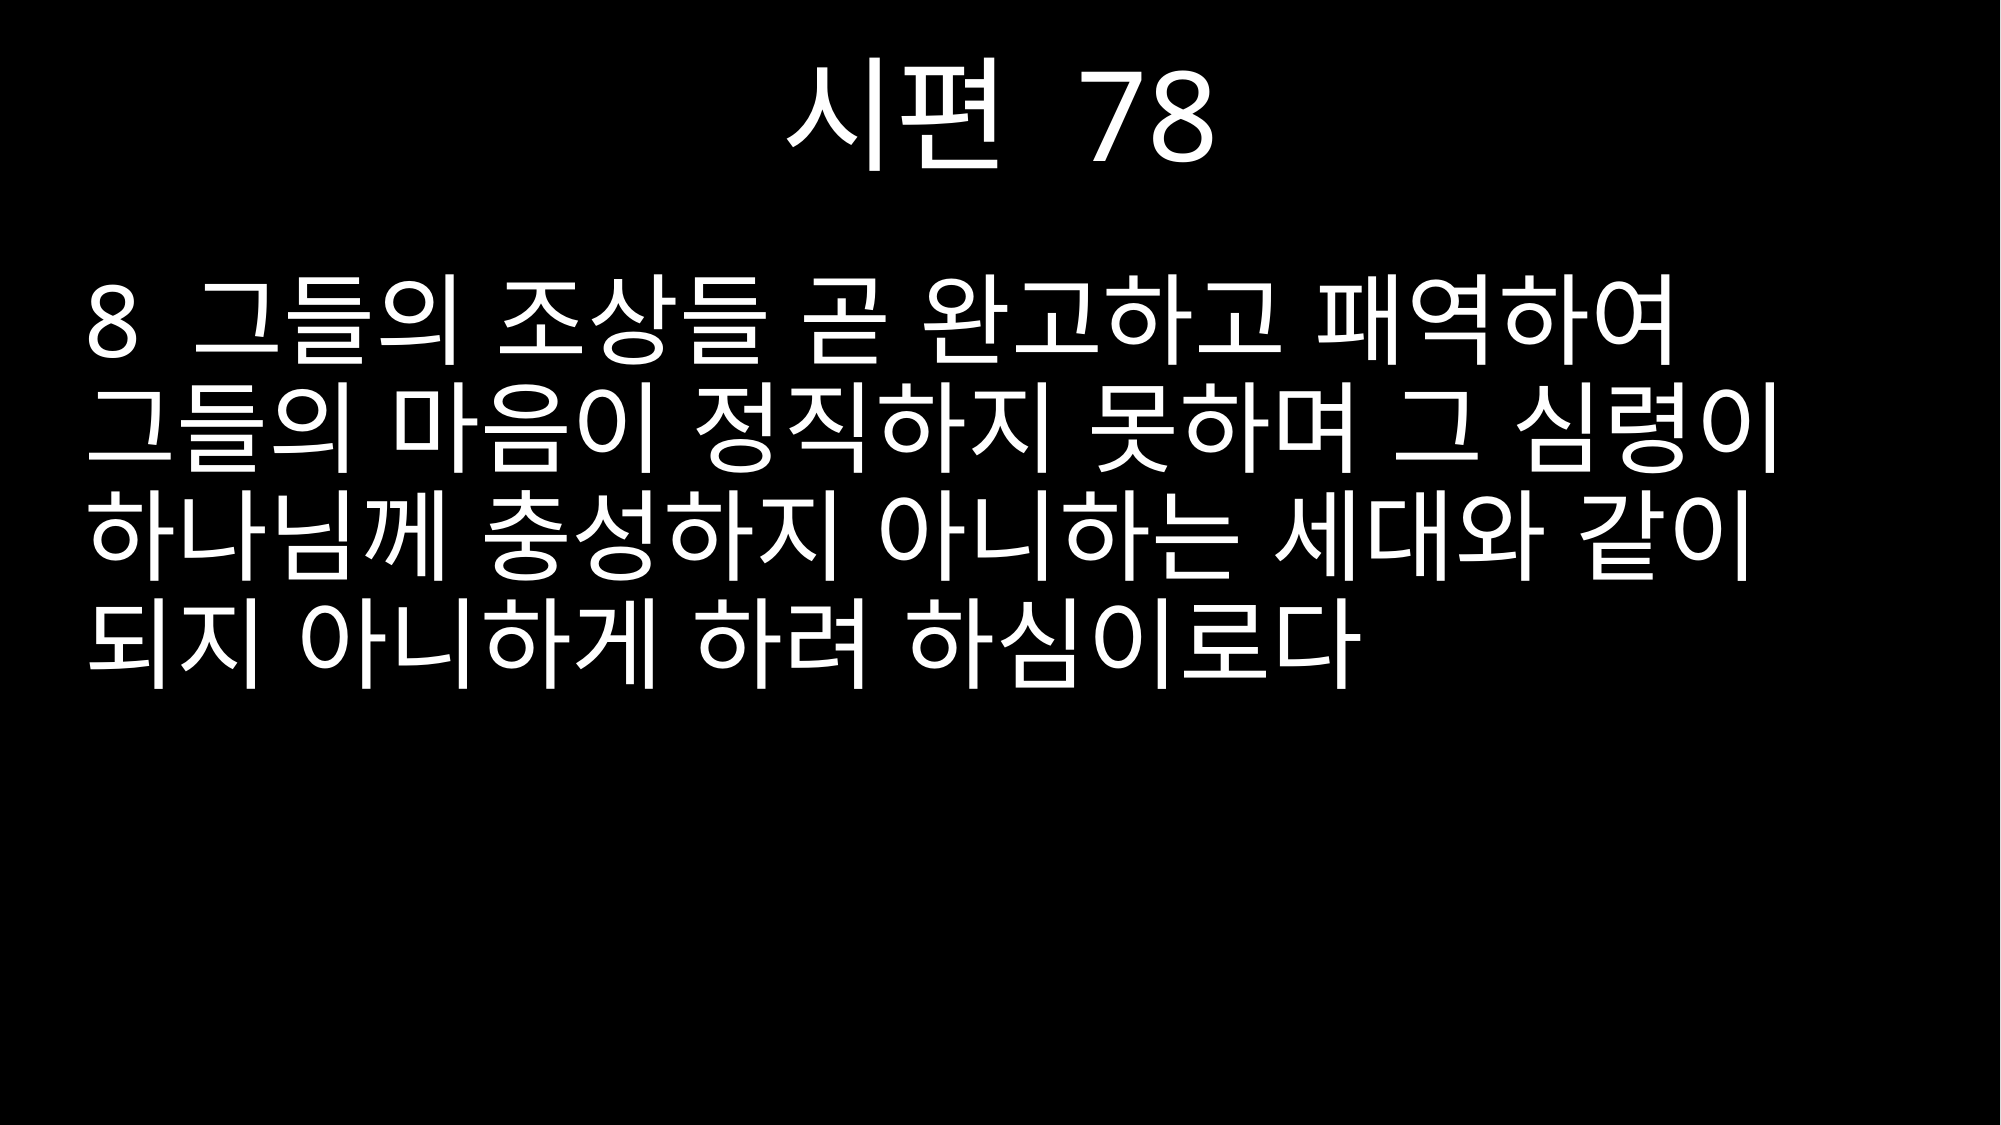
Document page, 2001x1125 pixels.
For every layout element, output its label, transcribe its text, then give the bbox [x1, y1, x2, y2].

footer 시편 78 [0, 32, 2000, 192]
list 8 그들의 조상들 곧 완고하고 패역하여 그들의 마음이 정직하지 못하며 그 심령이 하나님께 충성하지 아니하는 세대와 같이 되지 아니하게 하려 하심이로다 [69, 263, 1953, 423]
picture [0, 0, 2001, 1125]
